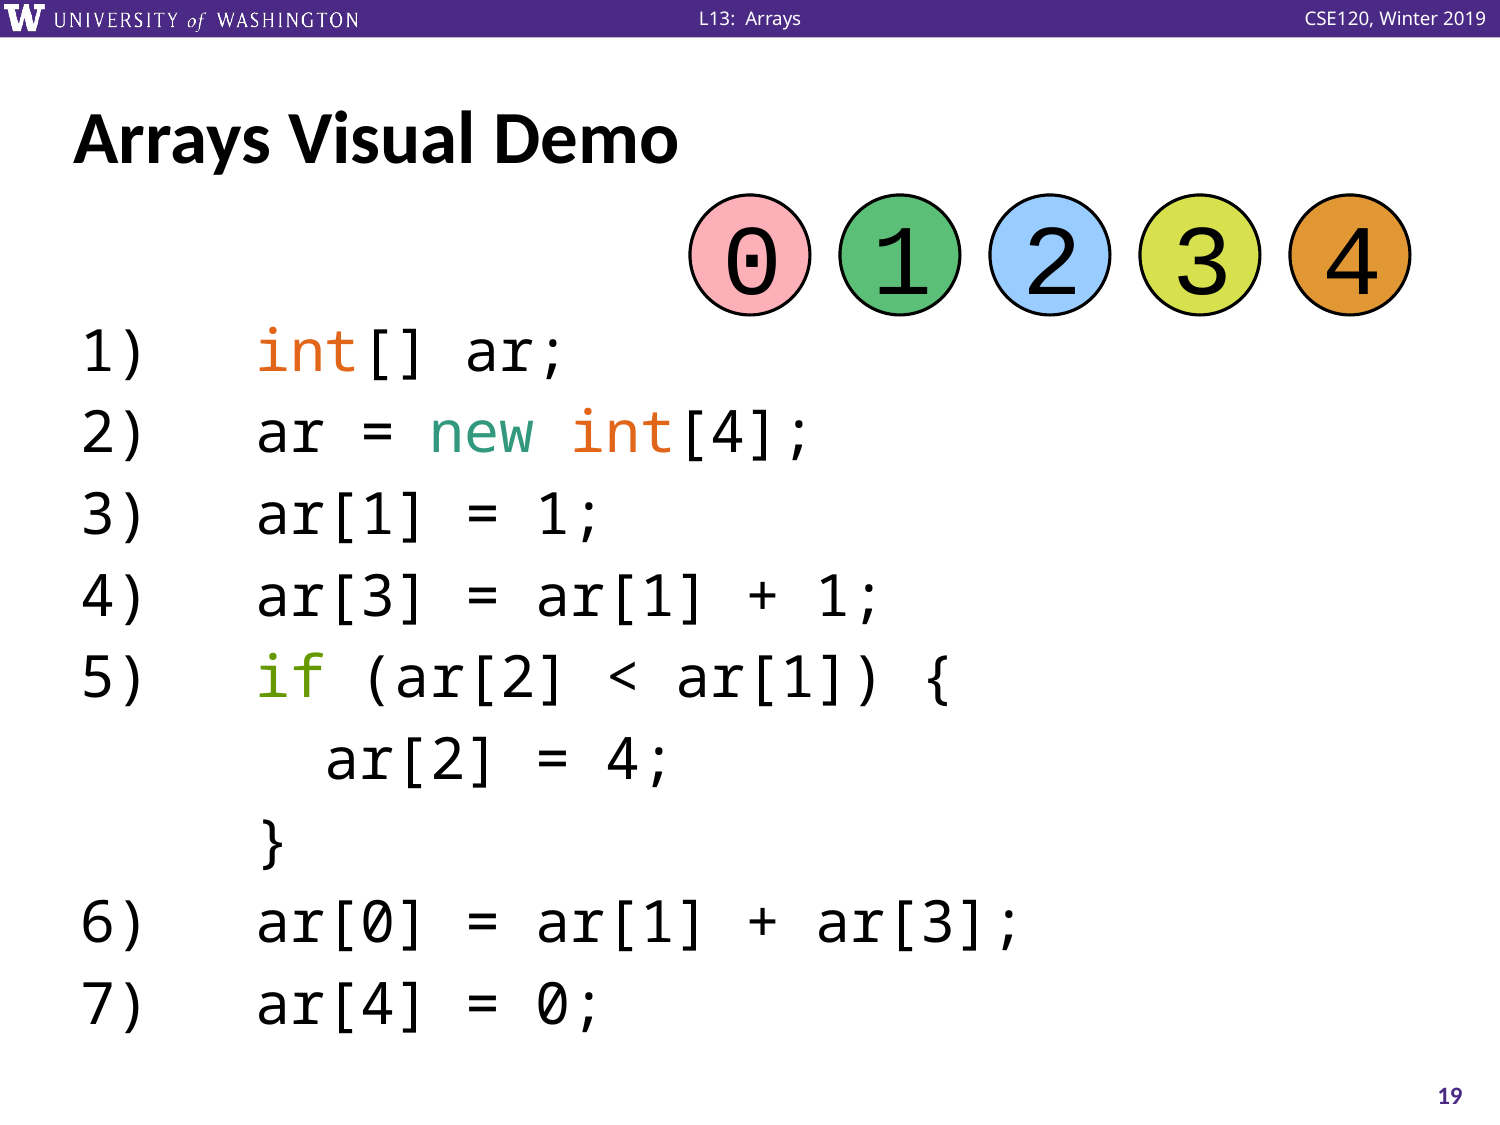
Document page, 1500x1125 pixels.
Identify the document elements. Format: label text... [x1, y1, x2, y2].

list 1) int[] ar; 2) ar = new int[4]; 3) ar[1] = 1; 4) ar[3] = ar[1] + 1; 5) if (ar[2] < ar[1]) { ar[2] = 4; } 6) ar[0] = ar[1] + ar[3]; 7) ar[4] = 0; [64, 223, 1438, 1040]
slide_number 19 [1400, 1065, 1500, 1125]
title Arrays Visual Demo [58, 71, 1438, 197]
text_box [689, 194, 1411, 316]
picture [4, 4, 358, 32]
